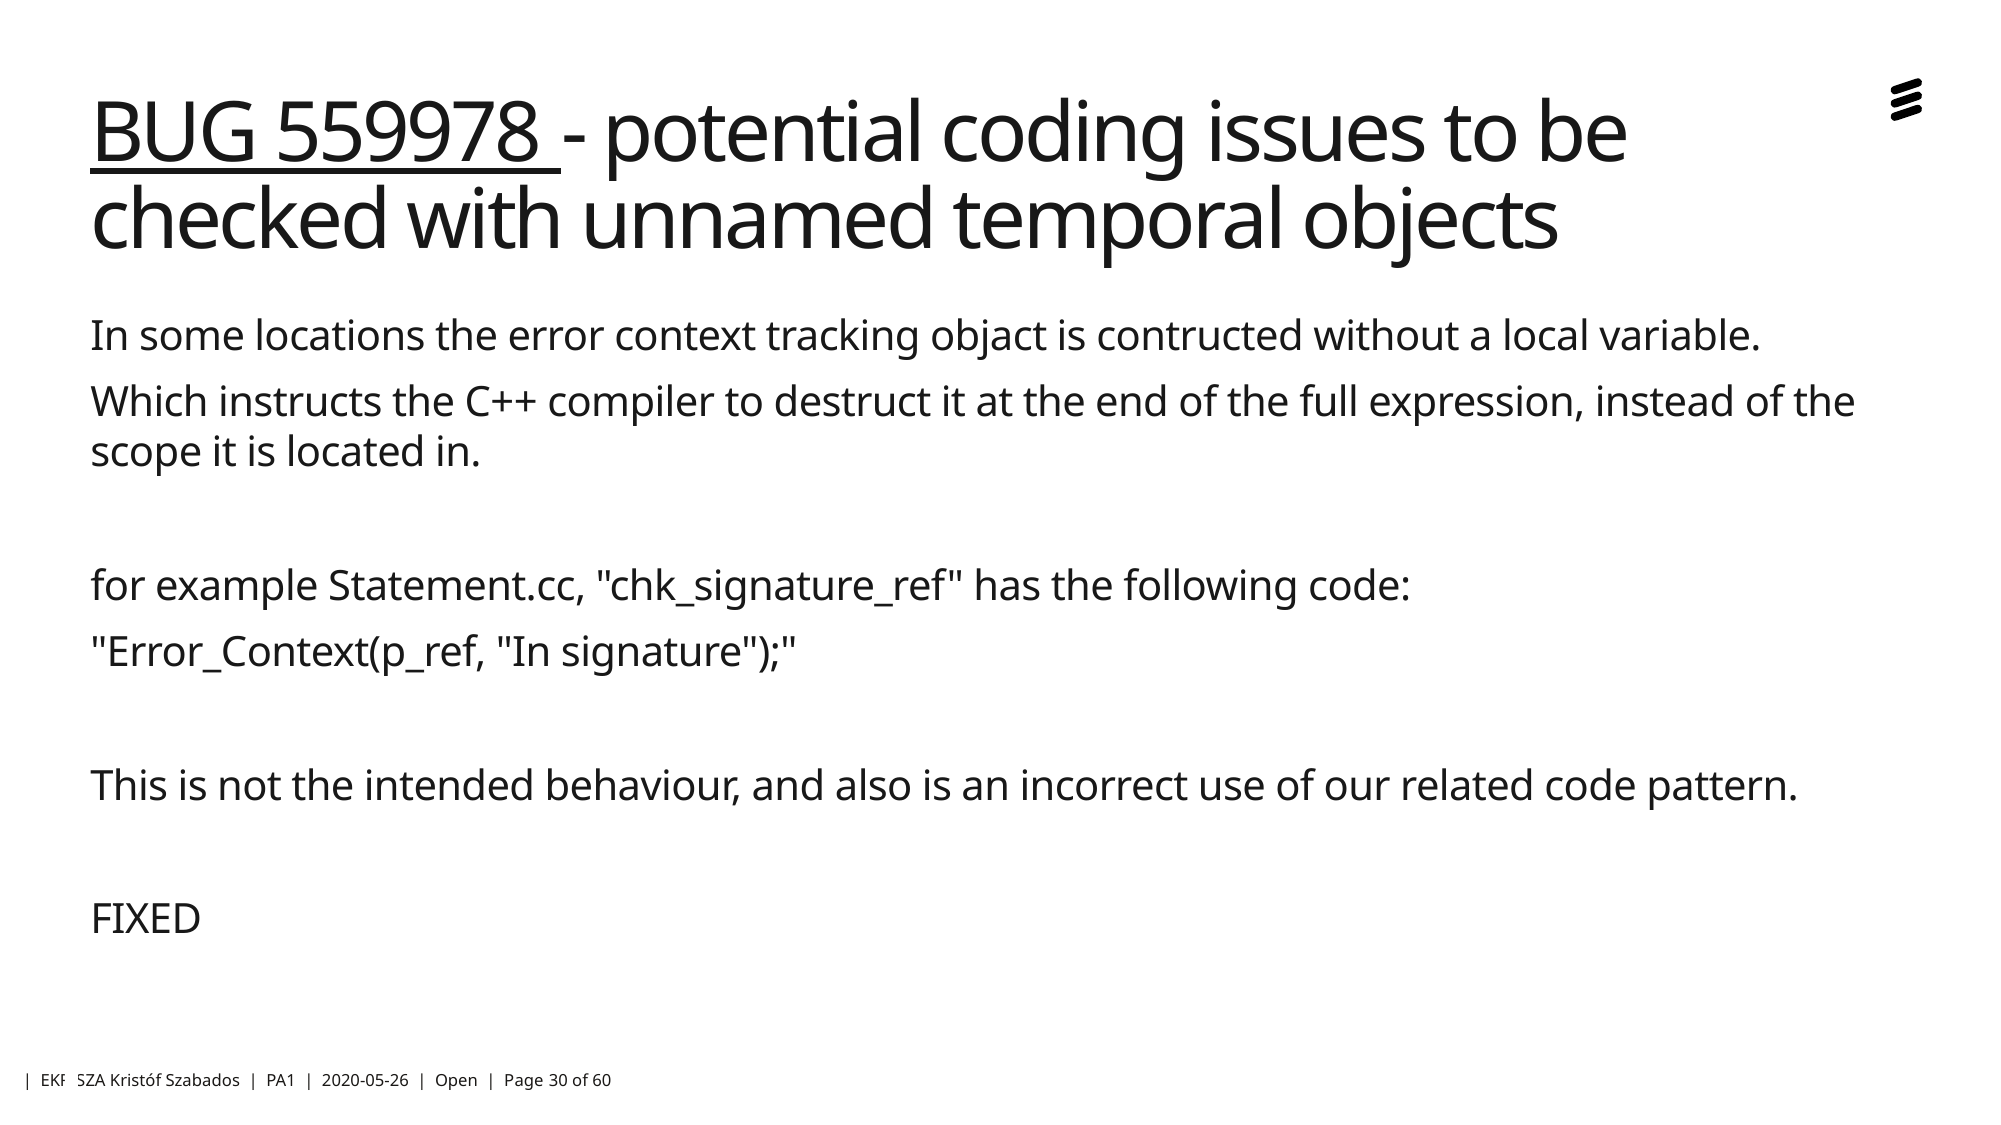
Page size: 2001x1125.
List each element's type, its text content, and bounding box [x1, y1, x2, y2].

title BUG 559978 - potential coding issues to be checked with unnamed temporal objects [78, 77, 1805, 256]
list In some locations the error context tracking objact is contructed without a local variable. Which instructs the C++ compiler to destruct it at the end of the full expression, instead of the scope it is located in. for example Statement.cc, "chk_signature_ref" has the following code: "Error_Context(p_ref, "In signature");" This is not the intended behaviour, and also is an incorrect use of our related code pattern. FIXED [78, 302, 1922, 1024]
